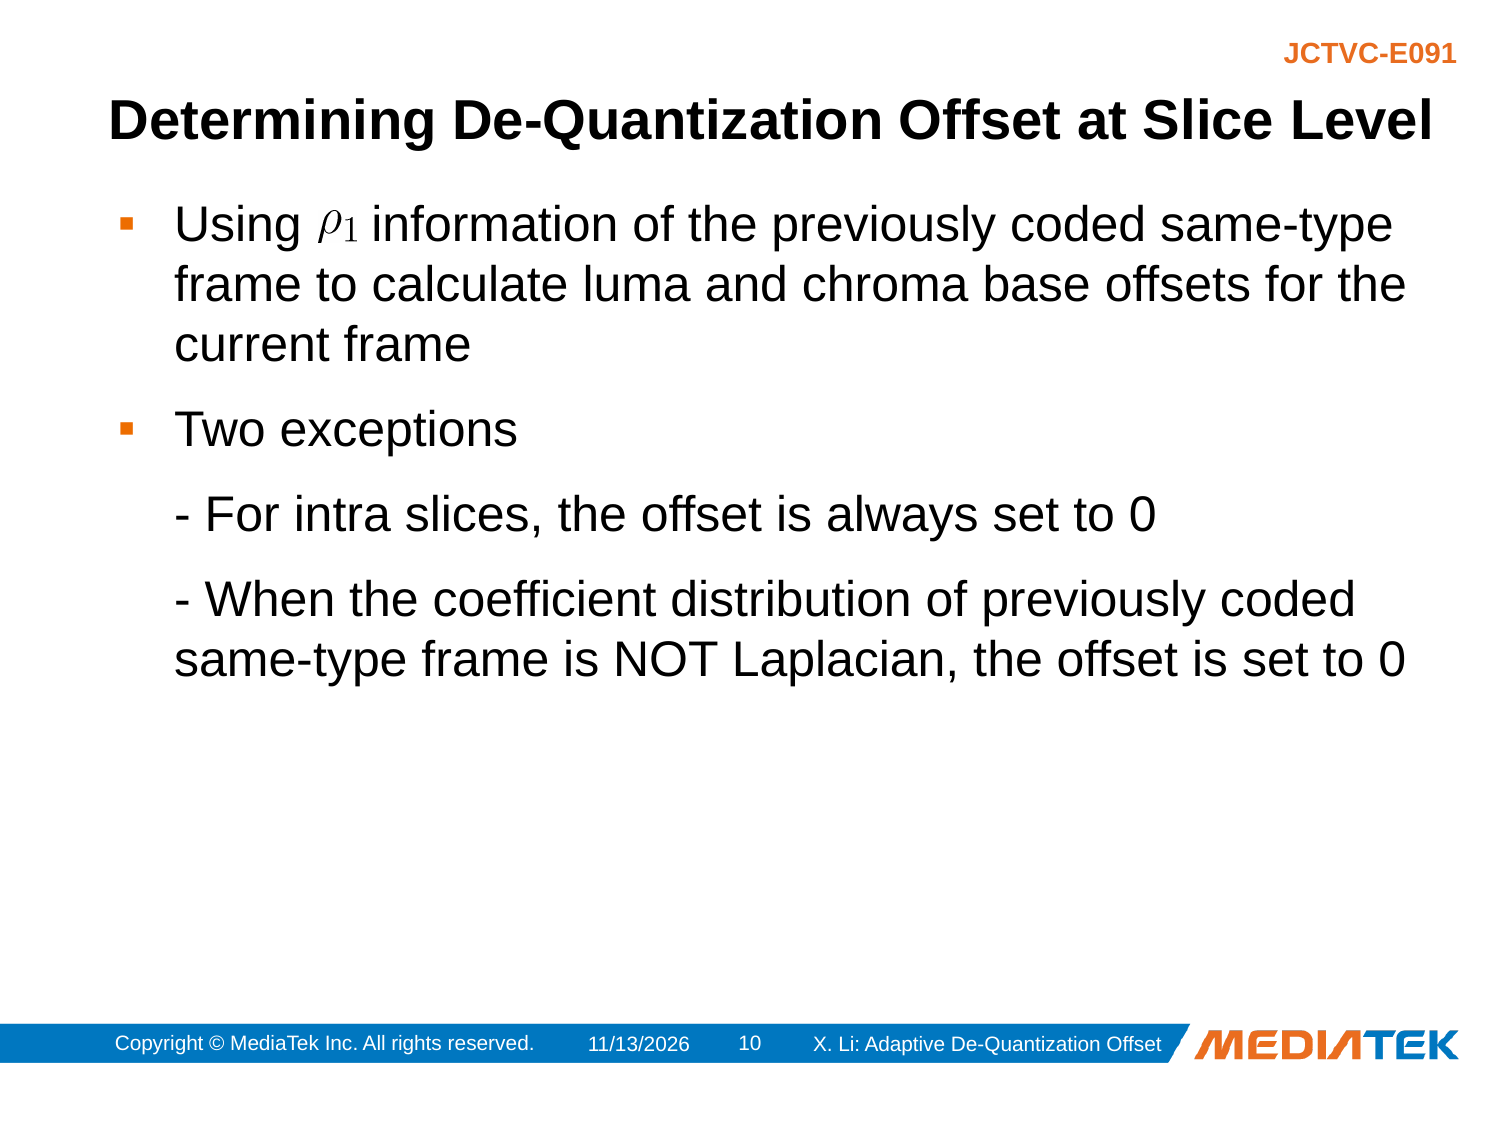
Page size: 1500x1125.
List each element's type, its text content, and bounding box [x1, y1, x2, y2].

list Using information of the previously coded same-type frame to calculate luma and chroma base offsets for the current frame Two exceptions - For intra slices, the offset is always set to 0 - When the coefficient distribution of previously coded same-type frame is NOT Laplacian, the offset is set to 0 [102, 184, 1425, 998]
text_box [316, 207, 359, 247]
picture [789, 1023, 1459, 1063]
title Determining De-Quantization Offset at Slice Level [93, 62, 1466, 172]
picture [0, 1023, 99, 1063]
slide_number 9 [711, 1022, 789, 1090]
footer Copyright © MediaTek Inc. All rights reserved. [99, 1022, 573, 1090]
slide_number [573, 1022, 711, 1090]
